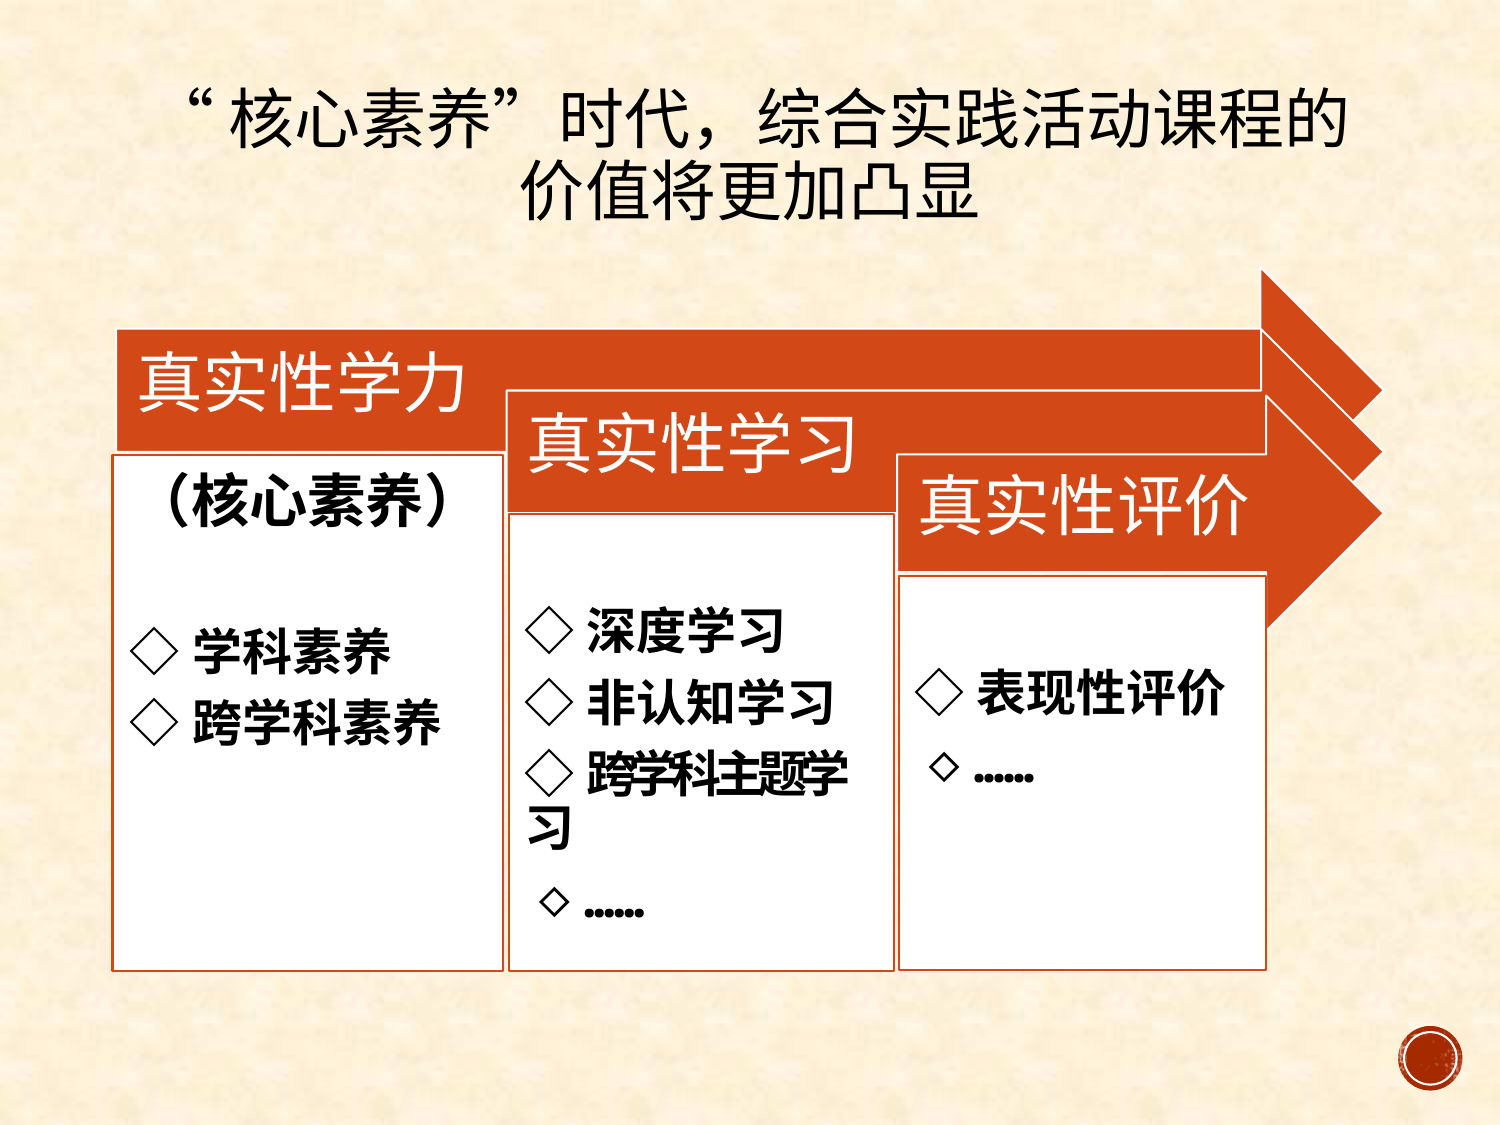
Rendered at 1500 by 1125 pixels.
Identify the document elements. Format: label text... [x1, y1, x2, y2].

picture [0, 0, 1500, 1125]
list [112, 158, 1386, 1040]
title “核心素养”时代，综合实践活动课程的价值将更加凸显 [112, 79, 1388, 157]
